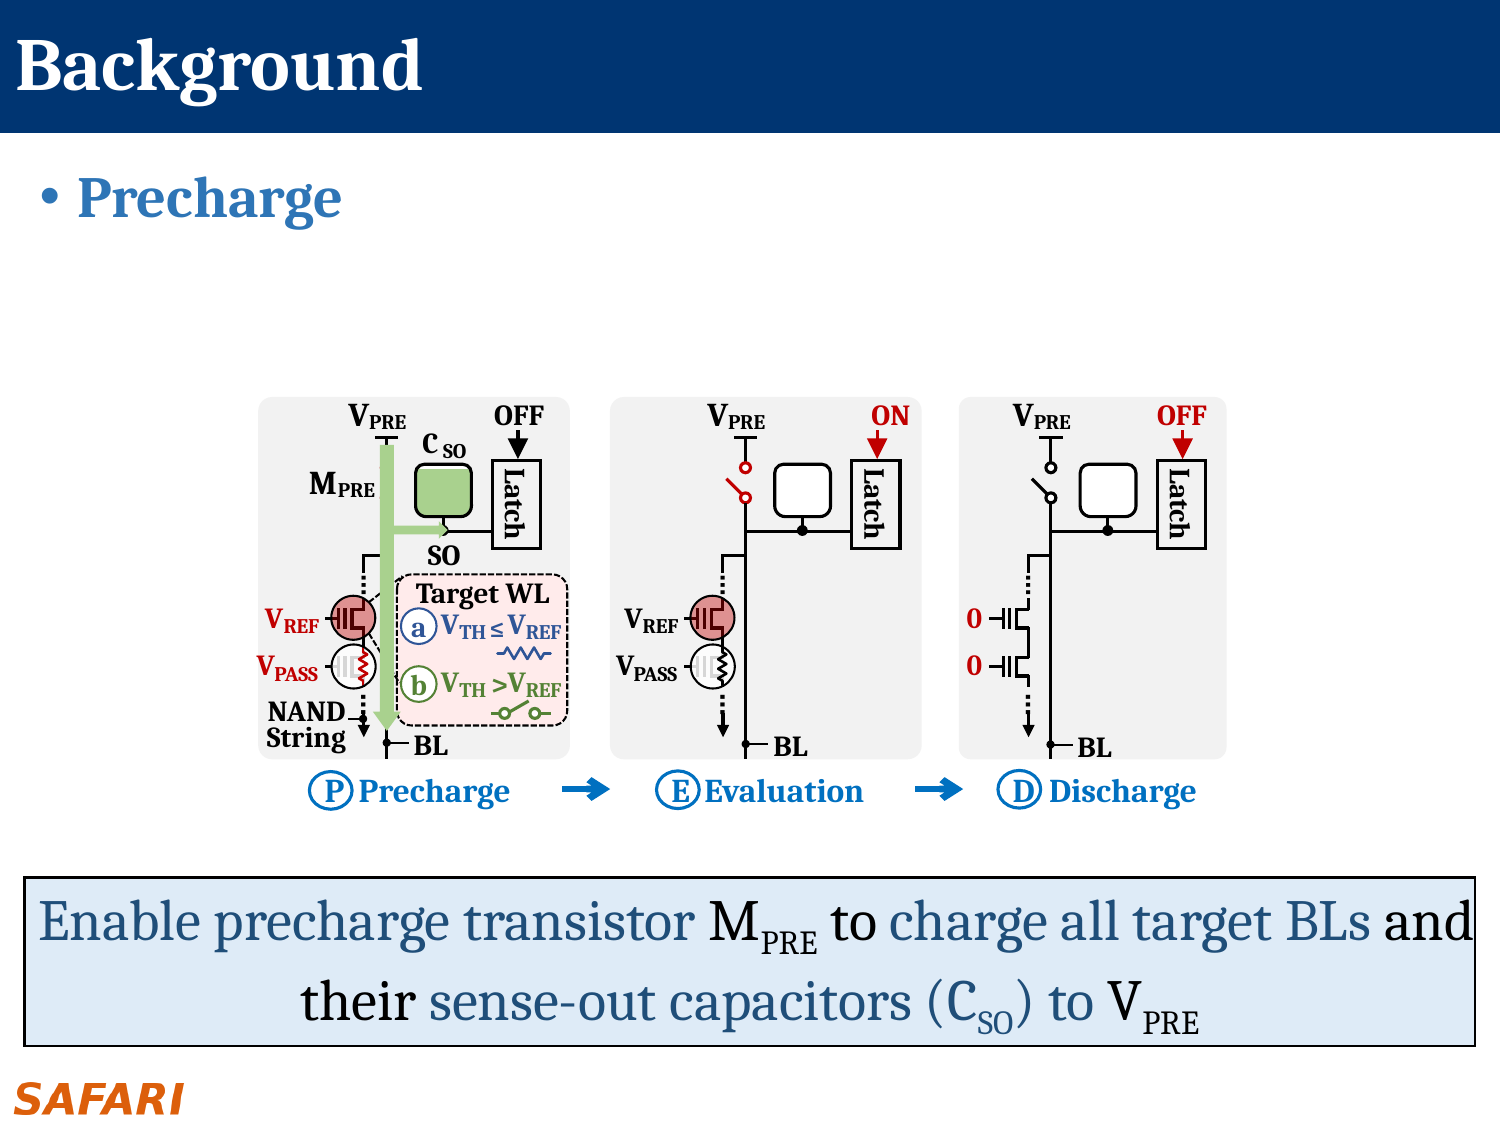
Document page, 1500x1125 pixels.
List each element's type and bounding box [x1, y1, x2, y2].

text_box [235, 388, 1258, 811]
text_box [23, 876, 1476, 1047]
picture [12, 1073, 190, 1125]
title [0, 0, 1500, 133]
list [24, 159, 1476, 876]
